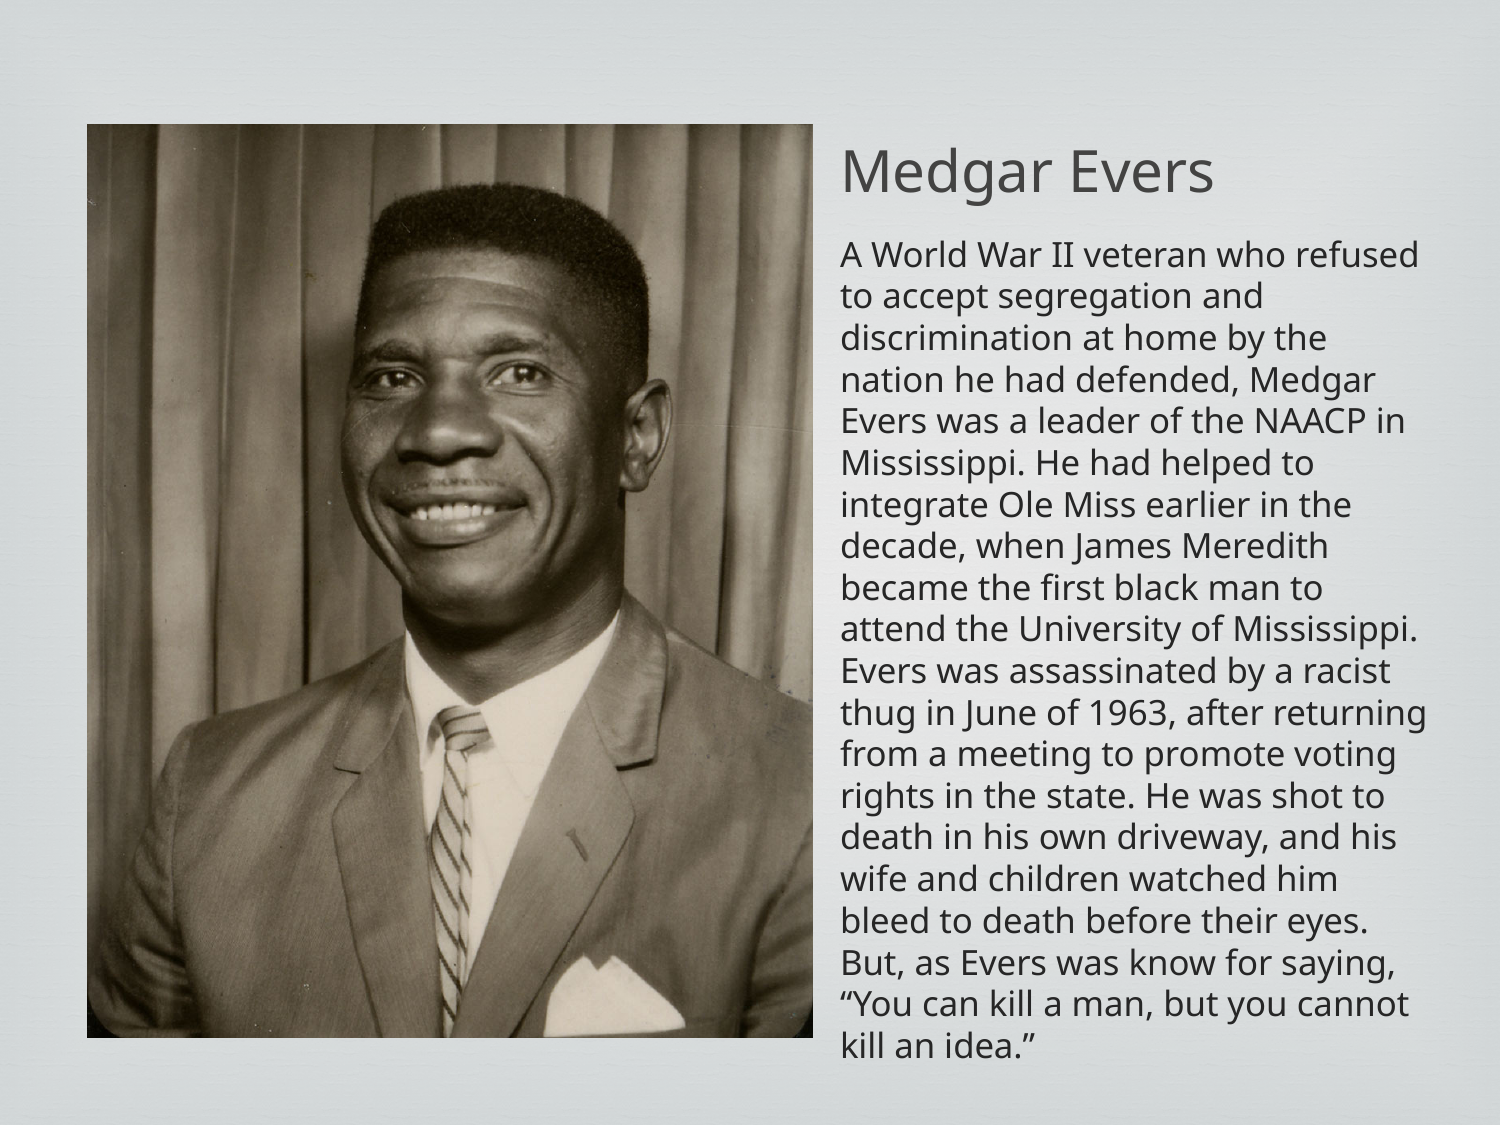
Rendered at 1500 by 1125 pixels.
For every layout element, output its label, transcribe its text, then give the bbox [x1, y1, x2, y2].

title Medgar Evers [825, 112, 1387, 213]
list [86, 124, 814, 1038]
list A World War II veteran who refused to accept segregation and discrimination at home by the nation he had defended, Medgar Evers was a leader of the NAACP in Mississippi. He had helped to integrate Ole Miss earlier in the decade, when James Meredith became the first black man to attend the University of Mississippi. Evers was assassinated by a racist thug in June of 1963, after returning from a meeting to promote voting rights in the state. He was shot to death in his own driveway, and his wife and children watched him bleed to death before their eyes. But, as Evers was know for saying, “You can kill a man, but you cannot kill an idea.” [825, 224, 1450, 1075]
